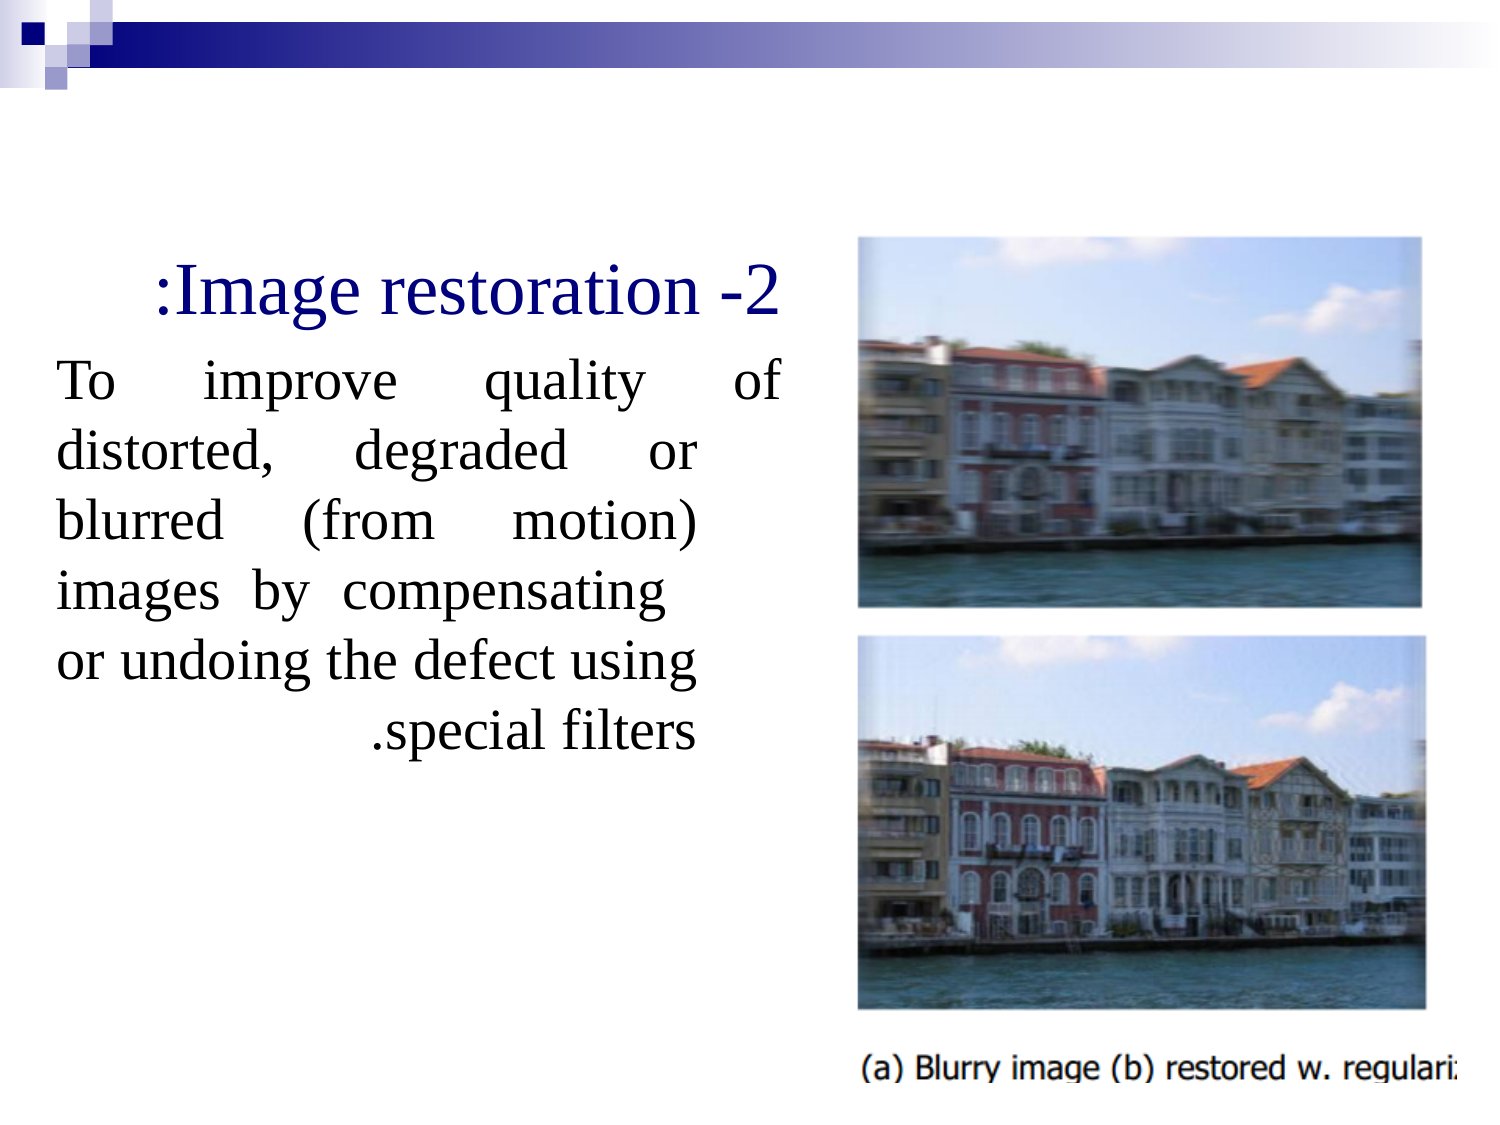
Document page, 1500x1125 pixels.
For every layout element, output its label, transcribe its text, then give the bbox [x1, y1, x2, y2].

picture [844, 219, 1458, 1083]
list 2- Image restoration: To improve quality of distorted, degraded or blurred (from motion) images by compensating or undoing the defect using special filters. [41, 231, 798, 834]
